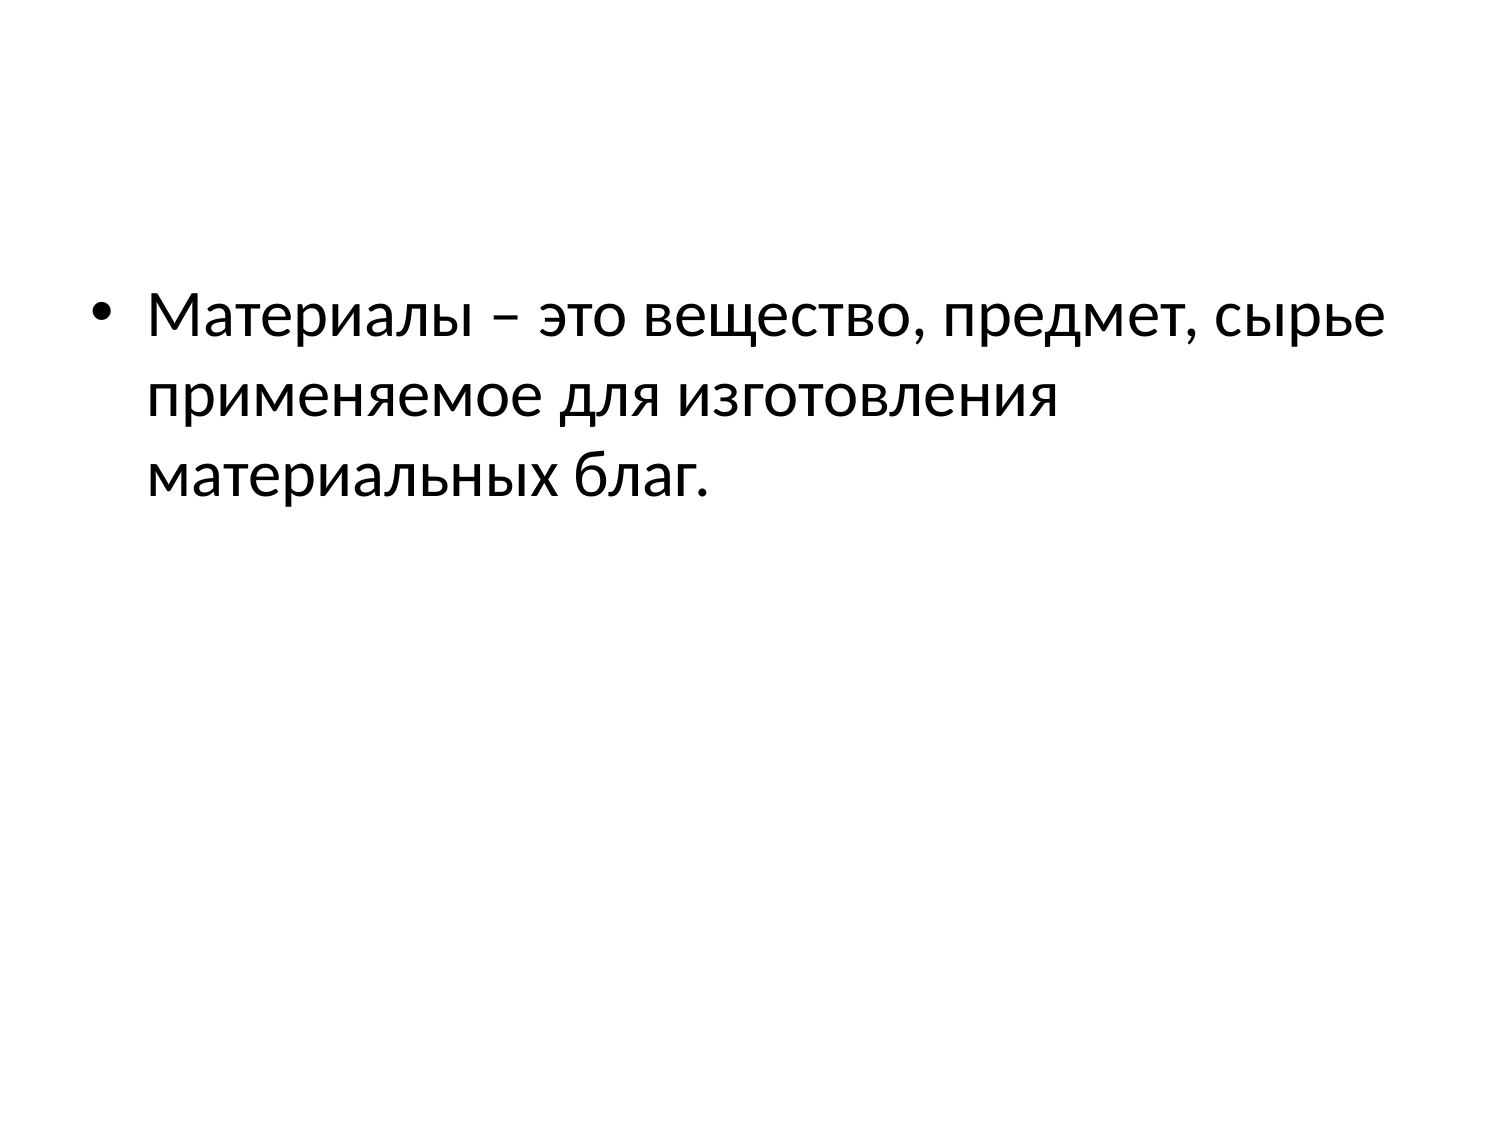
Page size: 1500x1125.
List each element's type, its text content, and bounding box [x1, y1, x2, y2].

list Материалы – это вещество, предмет, сырье применяемое для изготовления материальных благ. [75, 262, 1425, 1005]
